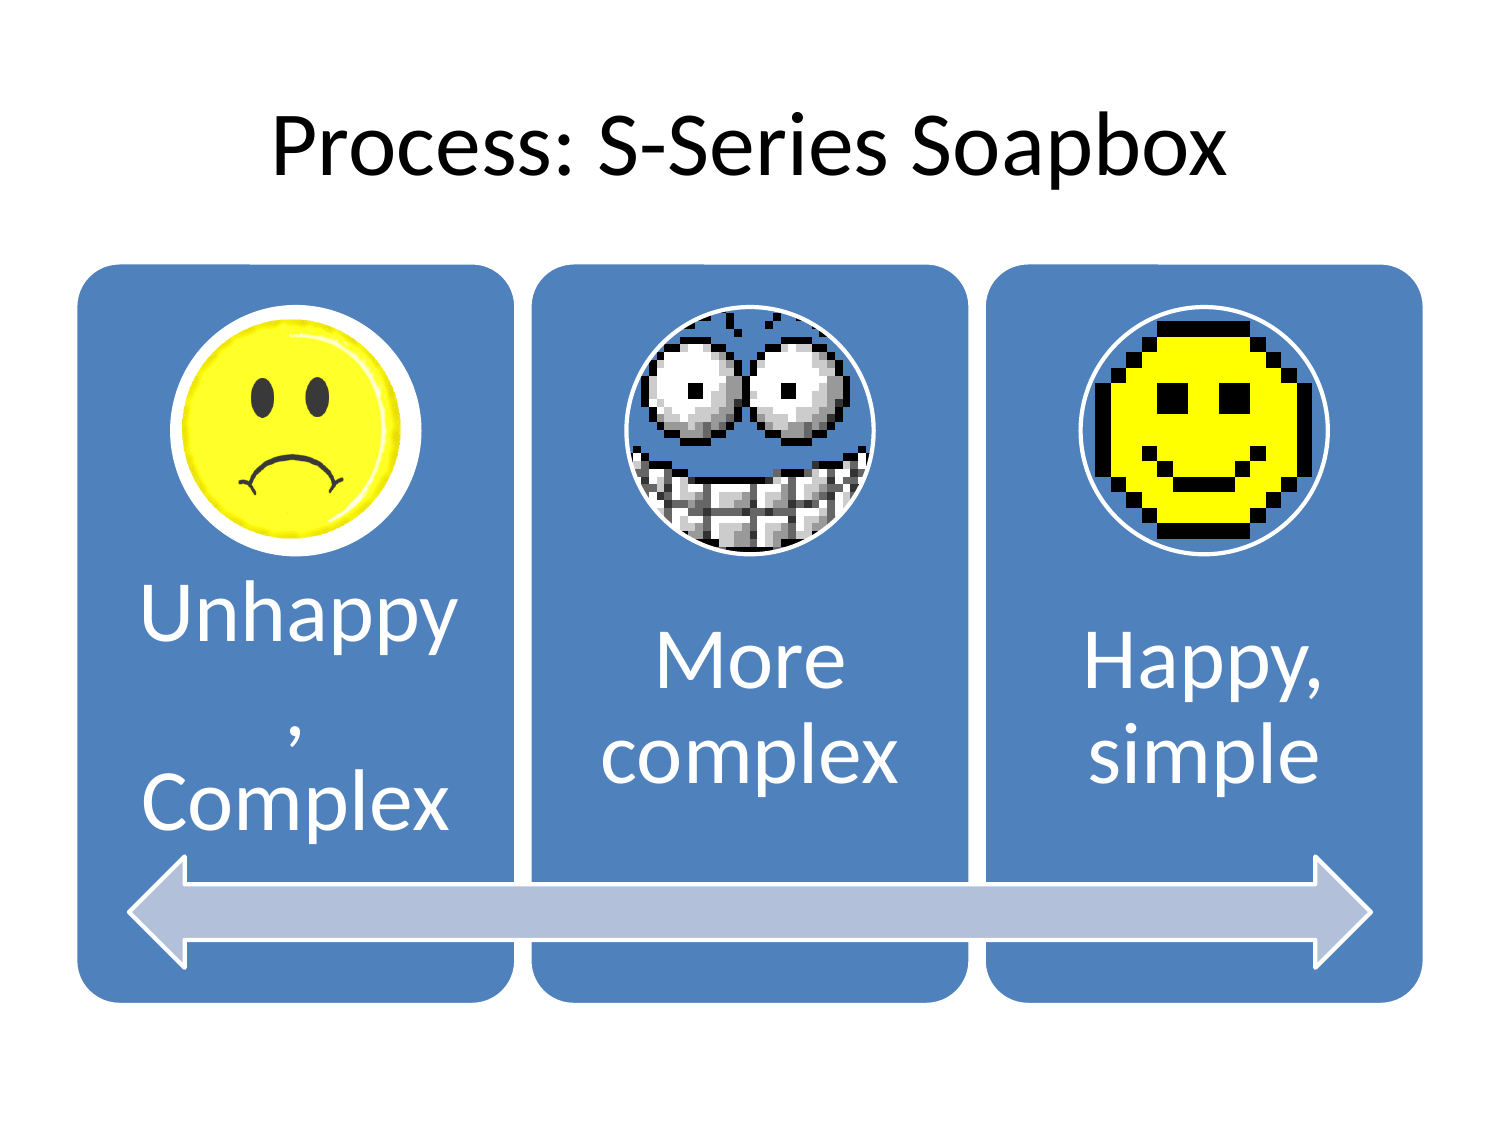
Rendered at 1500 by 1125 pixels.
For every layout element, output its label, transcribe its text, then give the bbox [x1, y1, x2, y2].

title Process: S-Series Soapbox [75, 45, 1425, 233]
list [74, 262, 1426, 1006]
